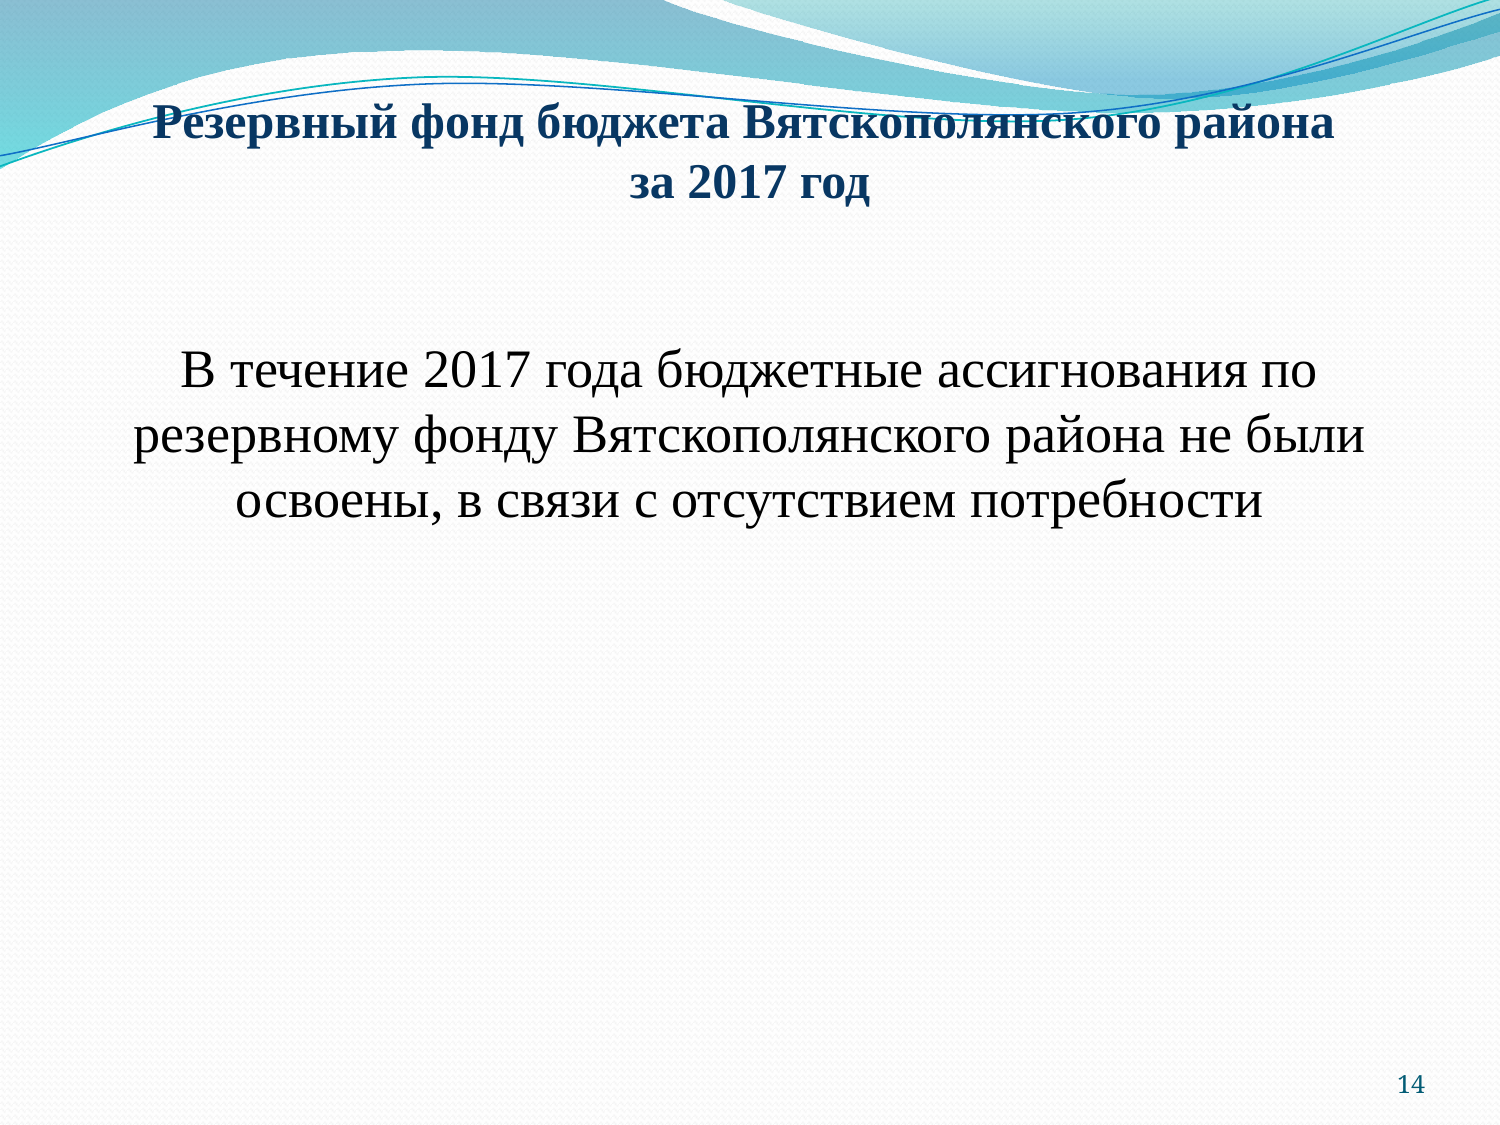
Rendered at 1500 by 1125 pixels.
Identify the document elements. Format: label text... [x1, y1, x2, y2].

list В течение 2017 года бюджетные ассигнования по резервному фонду Вятскополянского района не были освоены, в связи с отсутствием потребности [75, 326, 1425, 835]
slide_number 14 [1299, 1042, 1425, 1103]
title Резервный фонд бюджета Вятскополянского района за 2017 год [75, 30, 1425, 209]
